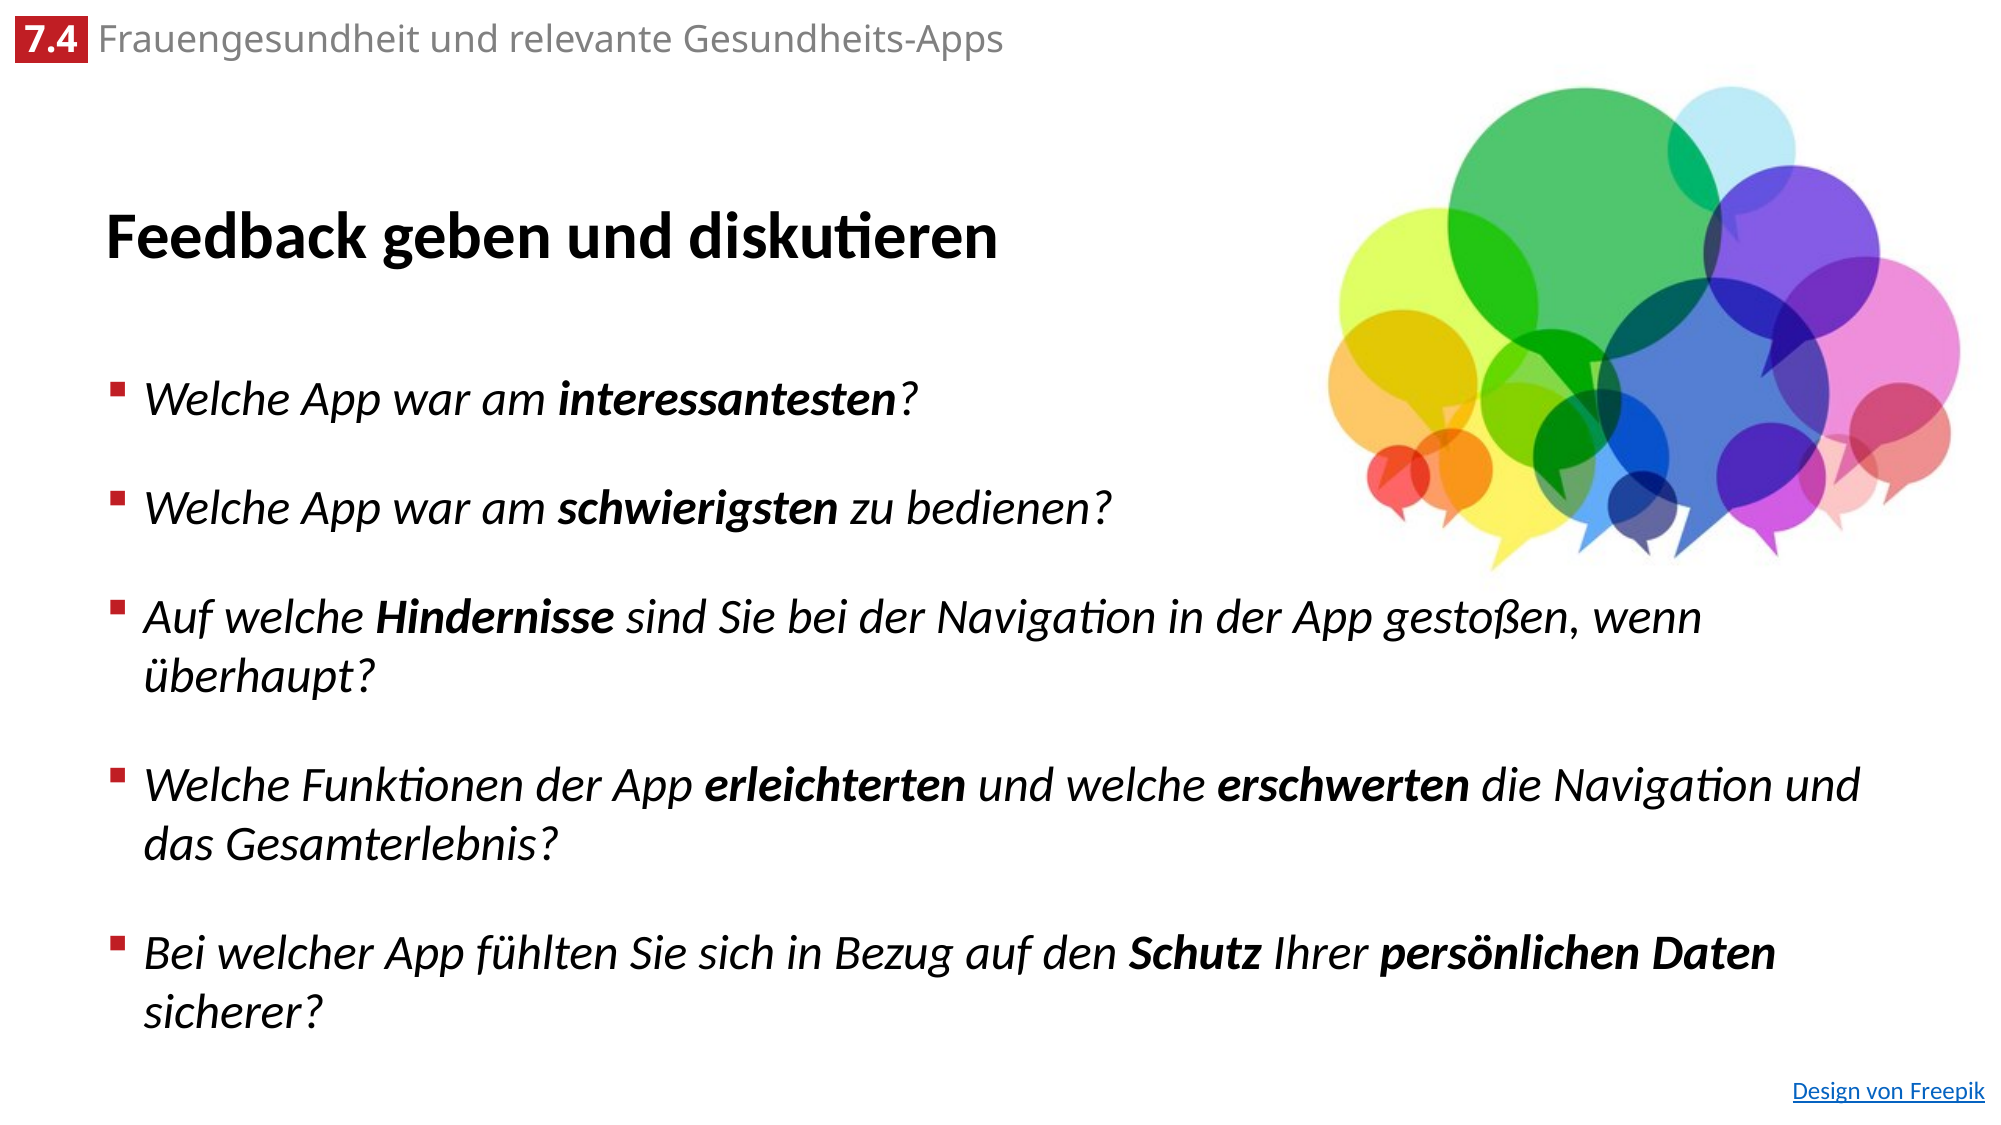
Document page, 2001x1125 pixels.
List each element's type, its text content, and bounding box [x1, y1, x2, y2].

list Welche App war am interessantesten? Welche App war am schwierigsten zu bedienen? Auf welche Hindernisse sind Sie bei der Navigation in der App gestoßen, wenn überhaupt? Welche Funktionen der App erleichterten und welche erschwerten die Navigation und das Gesamterlebnis? Bei welcher App fühlten Sie sich in Bezug auf den Schutz Ihrer persönlichen Daten sicherer? [91, 358, 1906, 1051]
text_box Design von Freepik [989, 1066, 2000, 1112]
title Feedback geben und diskutieren [91, 177, 1291, 297]
picture [1291, 61, 1984, 594]
